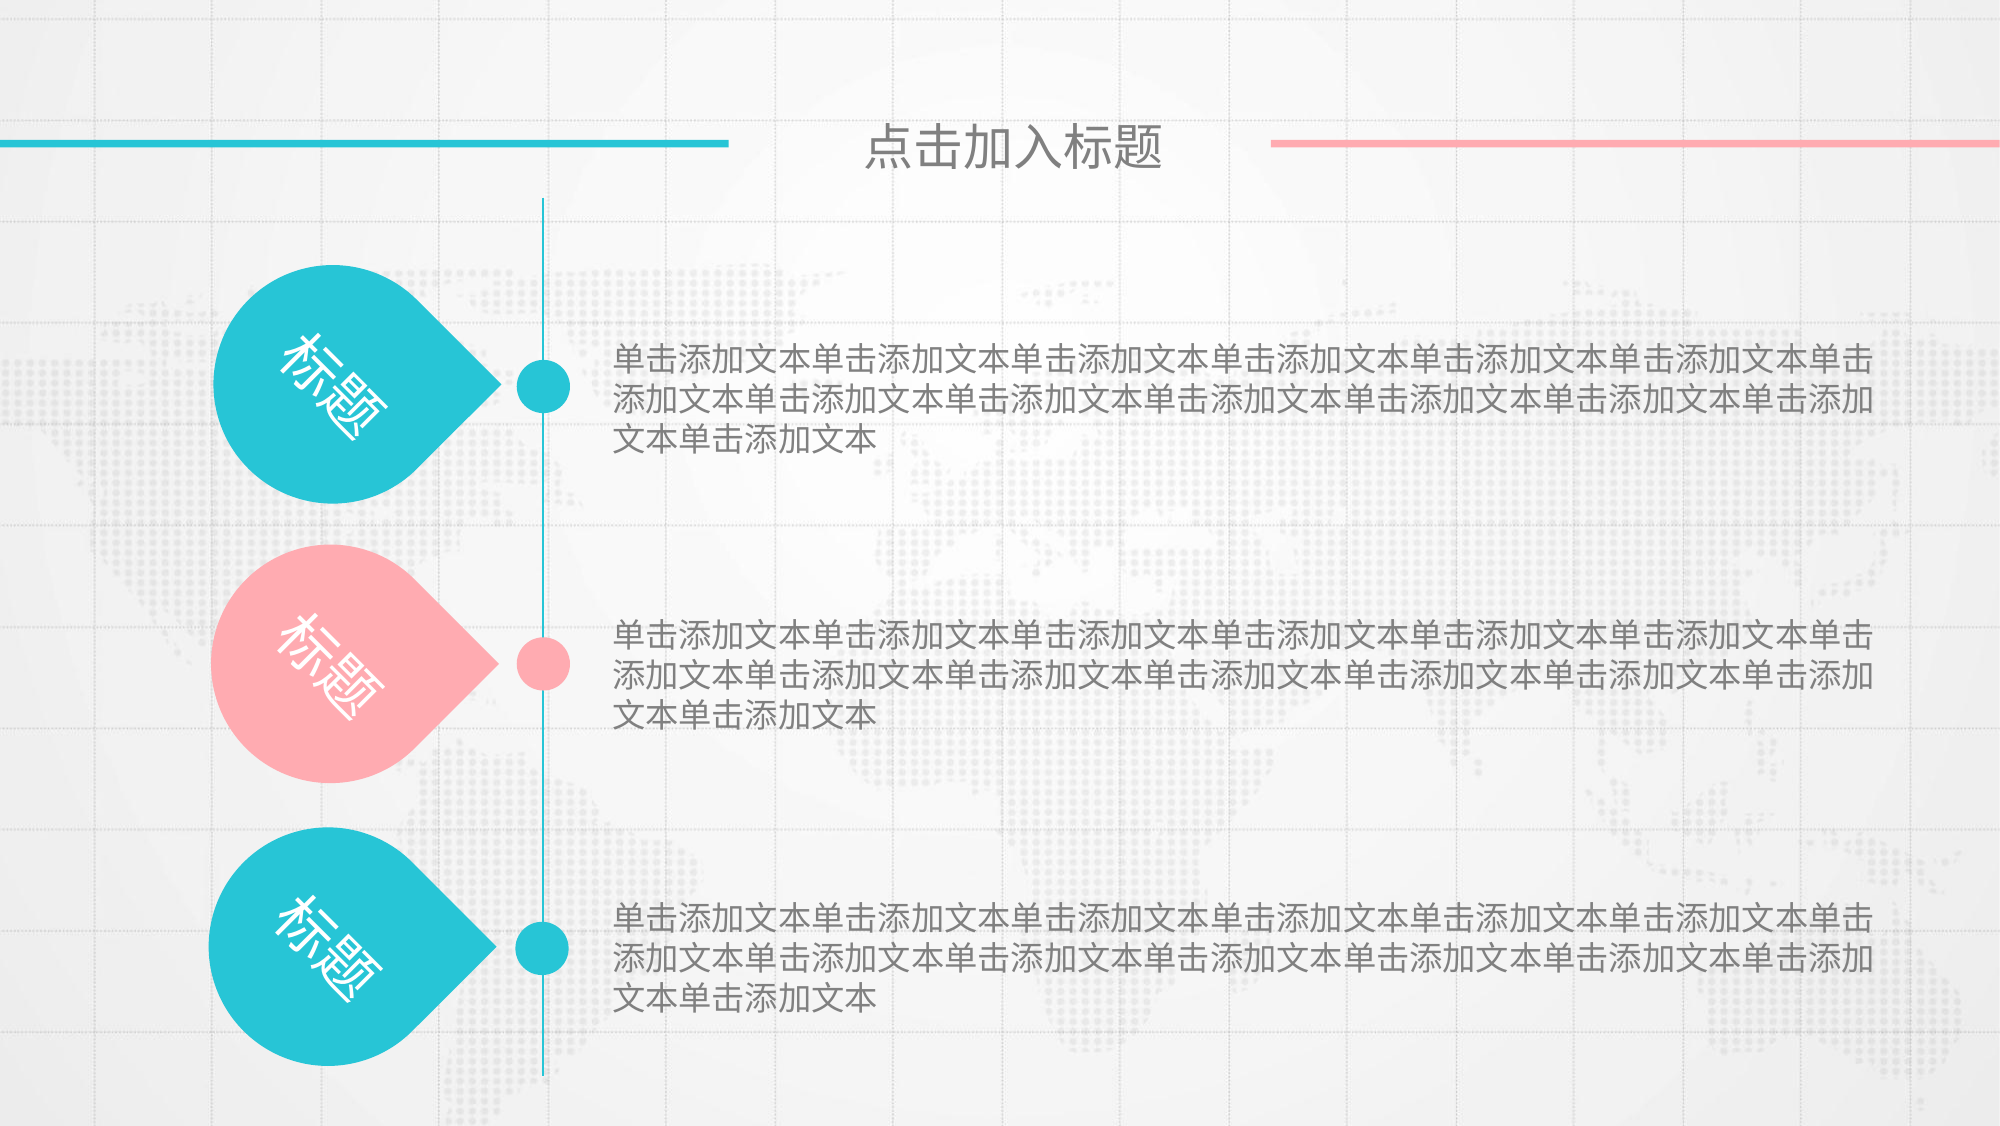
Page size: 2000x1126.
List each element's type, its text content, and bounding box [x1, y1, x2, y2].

text_box 单击添加文本单击添加文本单击添加文本单击添加文本单击添加文本单击添加文本单击添加文本单击添加文本单击添加文本单击添加文本单击添加文本单击添加文本单击添加文本单击添加文本 [597, 330, 1905, 466]
text_box 标题 [212, 264, 503, 505]
text_box 单击添加文本单击添加文本单击添加文本单击添加文本单击添加文本单击添加文本单击添加文本单击添加文本单击添加文本单击添加文本单击添加文本单击添加文本单击添加文本单击添加文本 [597, 889, 1905, 1025]
text_box 单击添加文本单击添加文本单击添加文本单击添加文本单击添加文本单击添加文本单击添加文本单击添加文本单击添加文本单击添加文本单击添加文本单击添加文本单击添加文本单击添加文本 [597, 606, 1905, 742]
picture [0, 0, 2000, 1126]
text_box [0, 139, 729, 148]
text_box [1270, 139, 2000, 148]
text_box 标题 [207, 826, 499, 1067]
text_box 点击加入标题 [740, 107, 1286, 183]
text_box 标题 [210, 543, 501, 785]
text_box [515, 197, 571, 1076]
